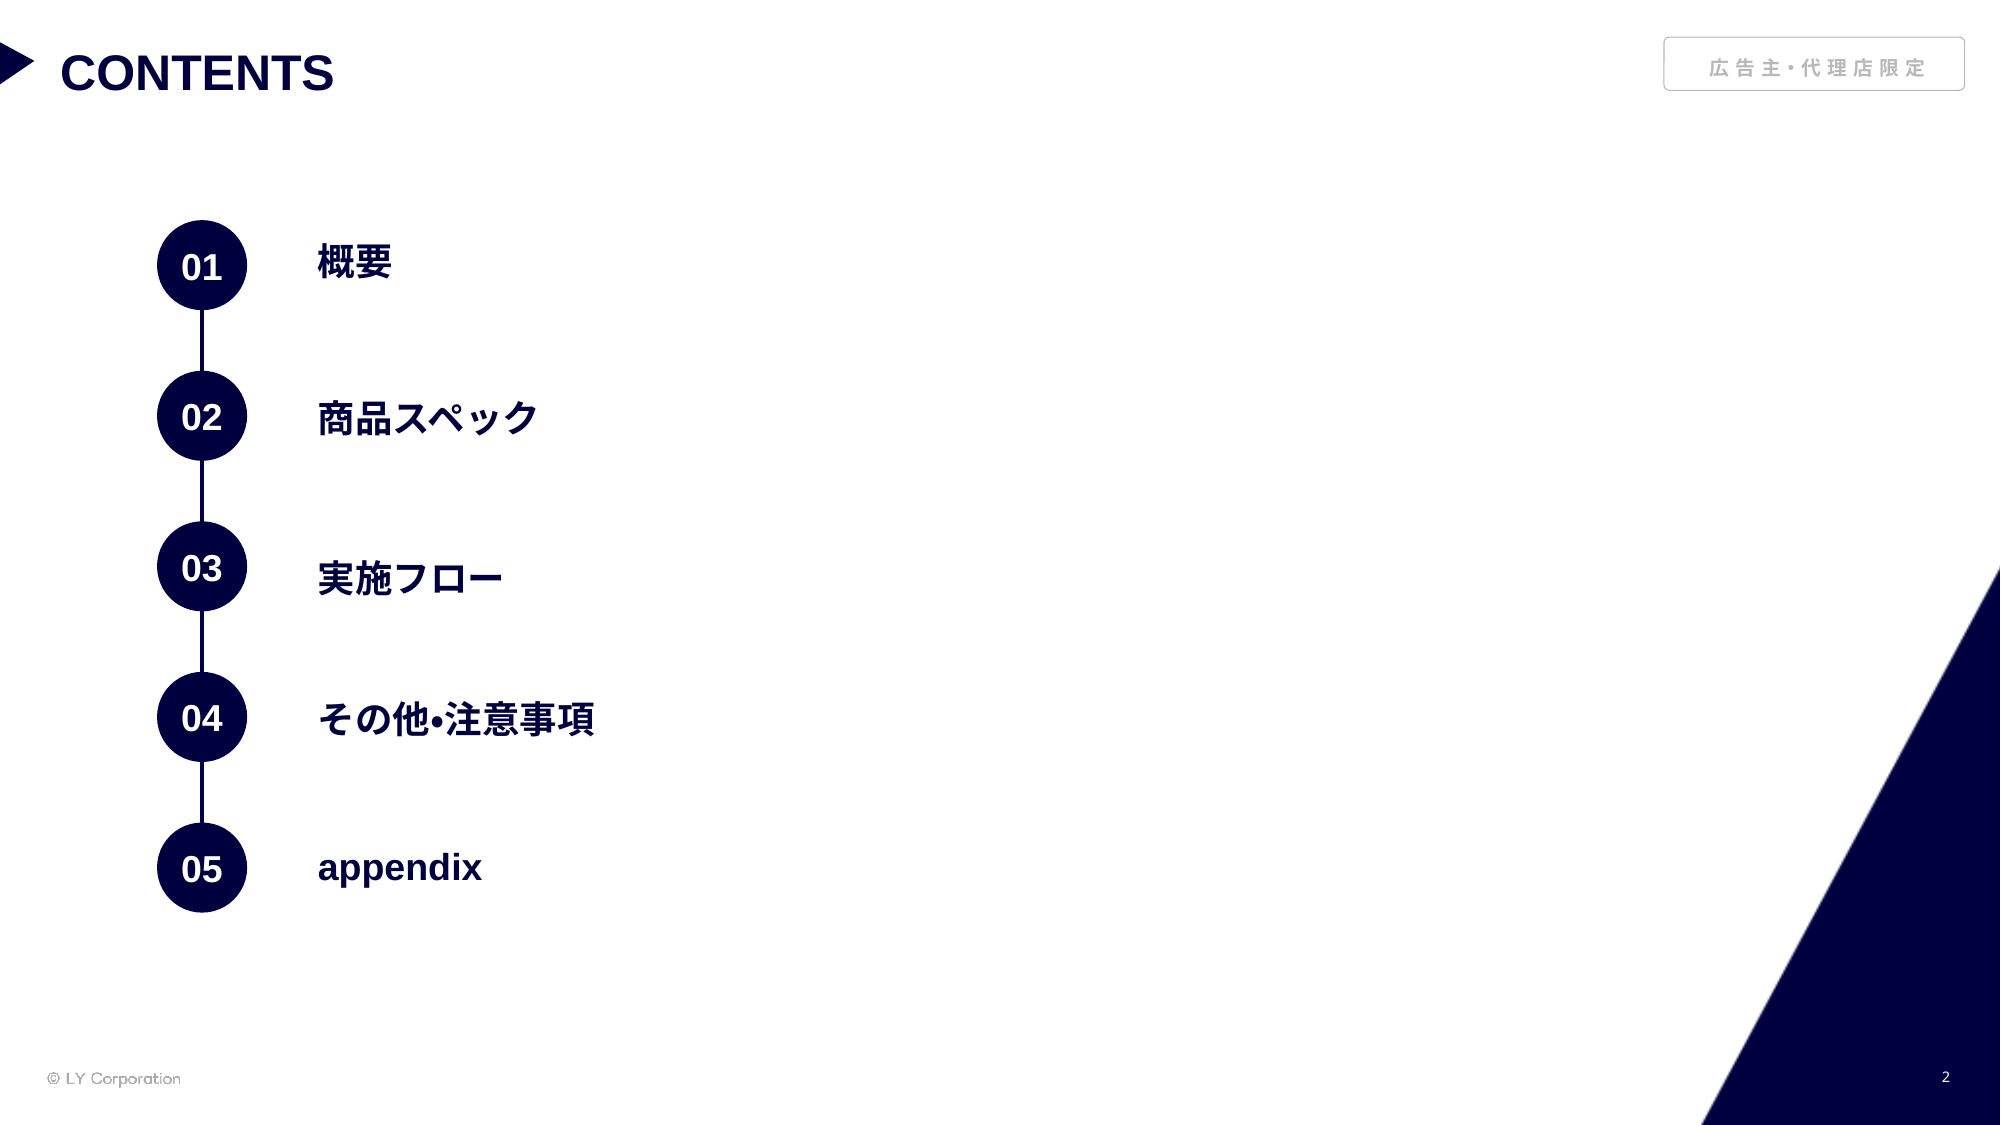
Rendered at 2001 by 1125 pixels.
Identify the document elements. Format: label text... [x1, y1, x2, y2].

text_box その他・注意事項 [303, 693, 1192, 753]
text_box appendix [303, 841, 1192, 901]
list 概要 [303, 235, 1192, 295]
list 実施フロー [303, 552, 1847, 612]
picture [34, 1058, 193, 1101]
list 商品スペック [303, 392, 1192, 452]
